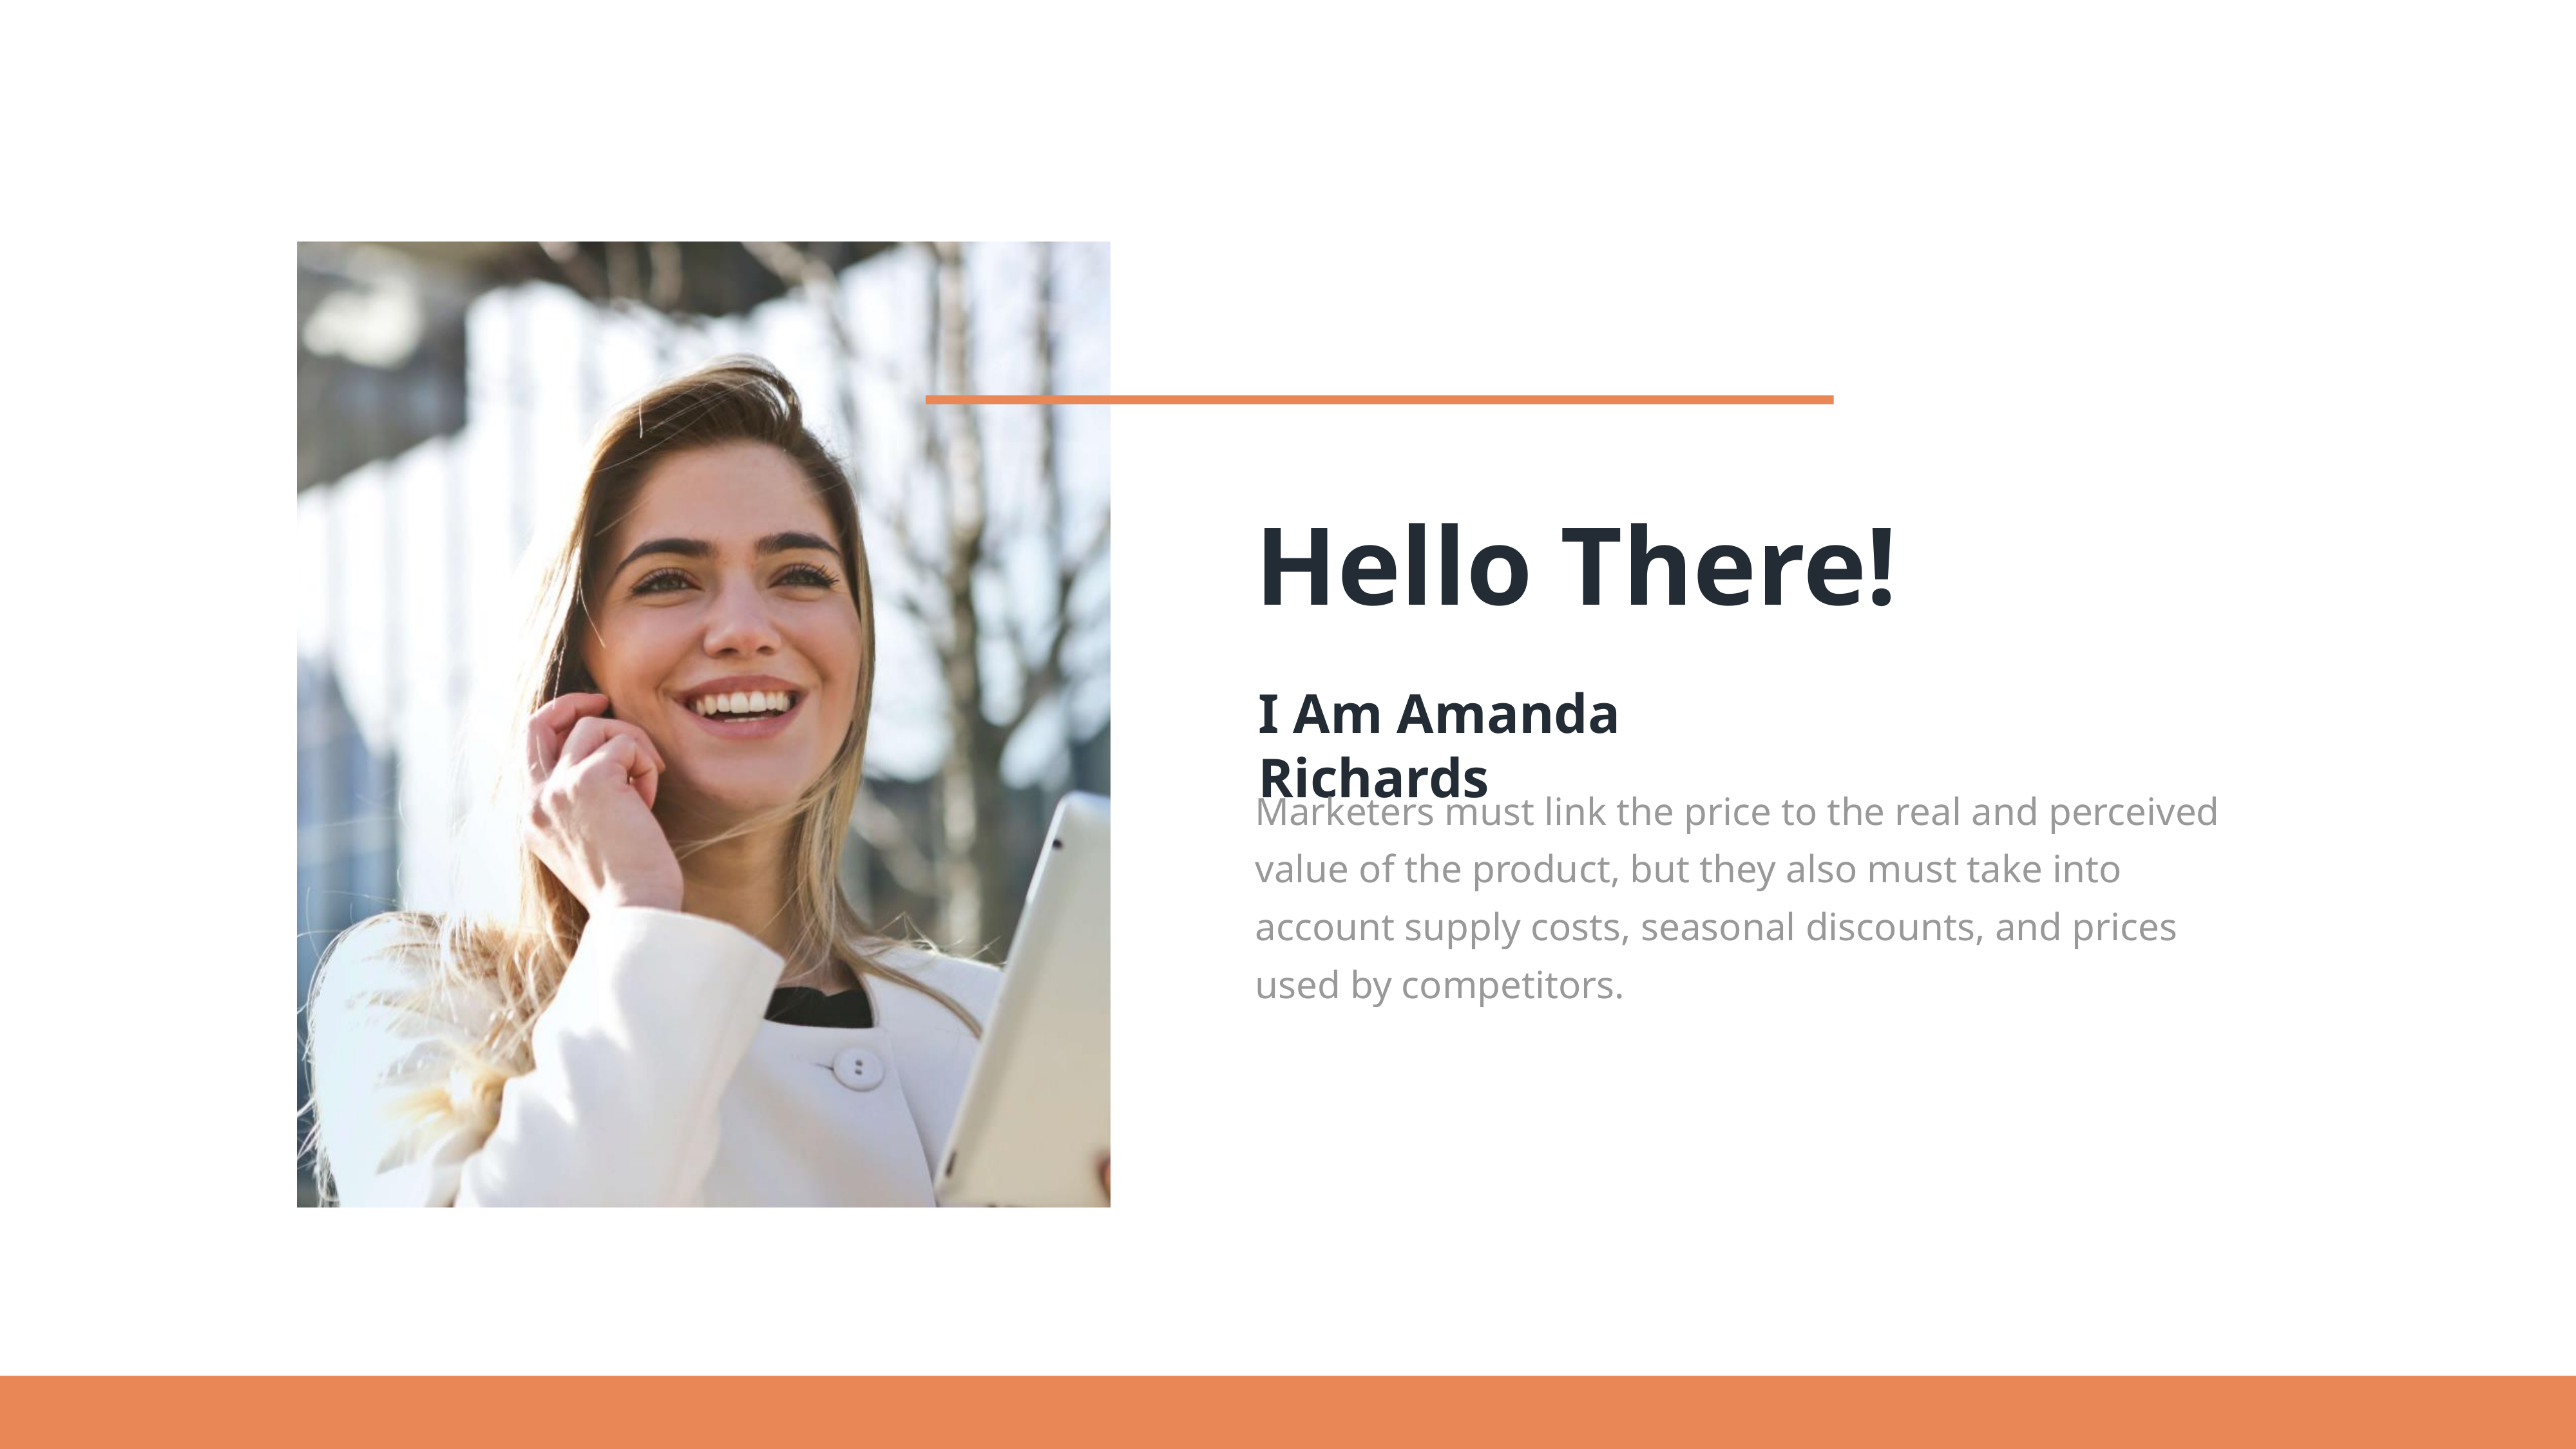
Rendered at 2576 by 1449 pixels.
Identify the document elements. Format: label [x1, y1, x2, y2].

text_box [1111, 395, 1835, 405]
picture [297, 241, 1111, 1208]
text_box [0, 1375, 2576, 1449]
text_box [1232, 493, 2279, 956]
